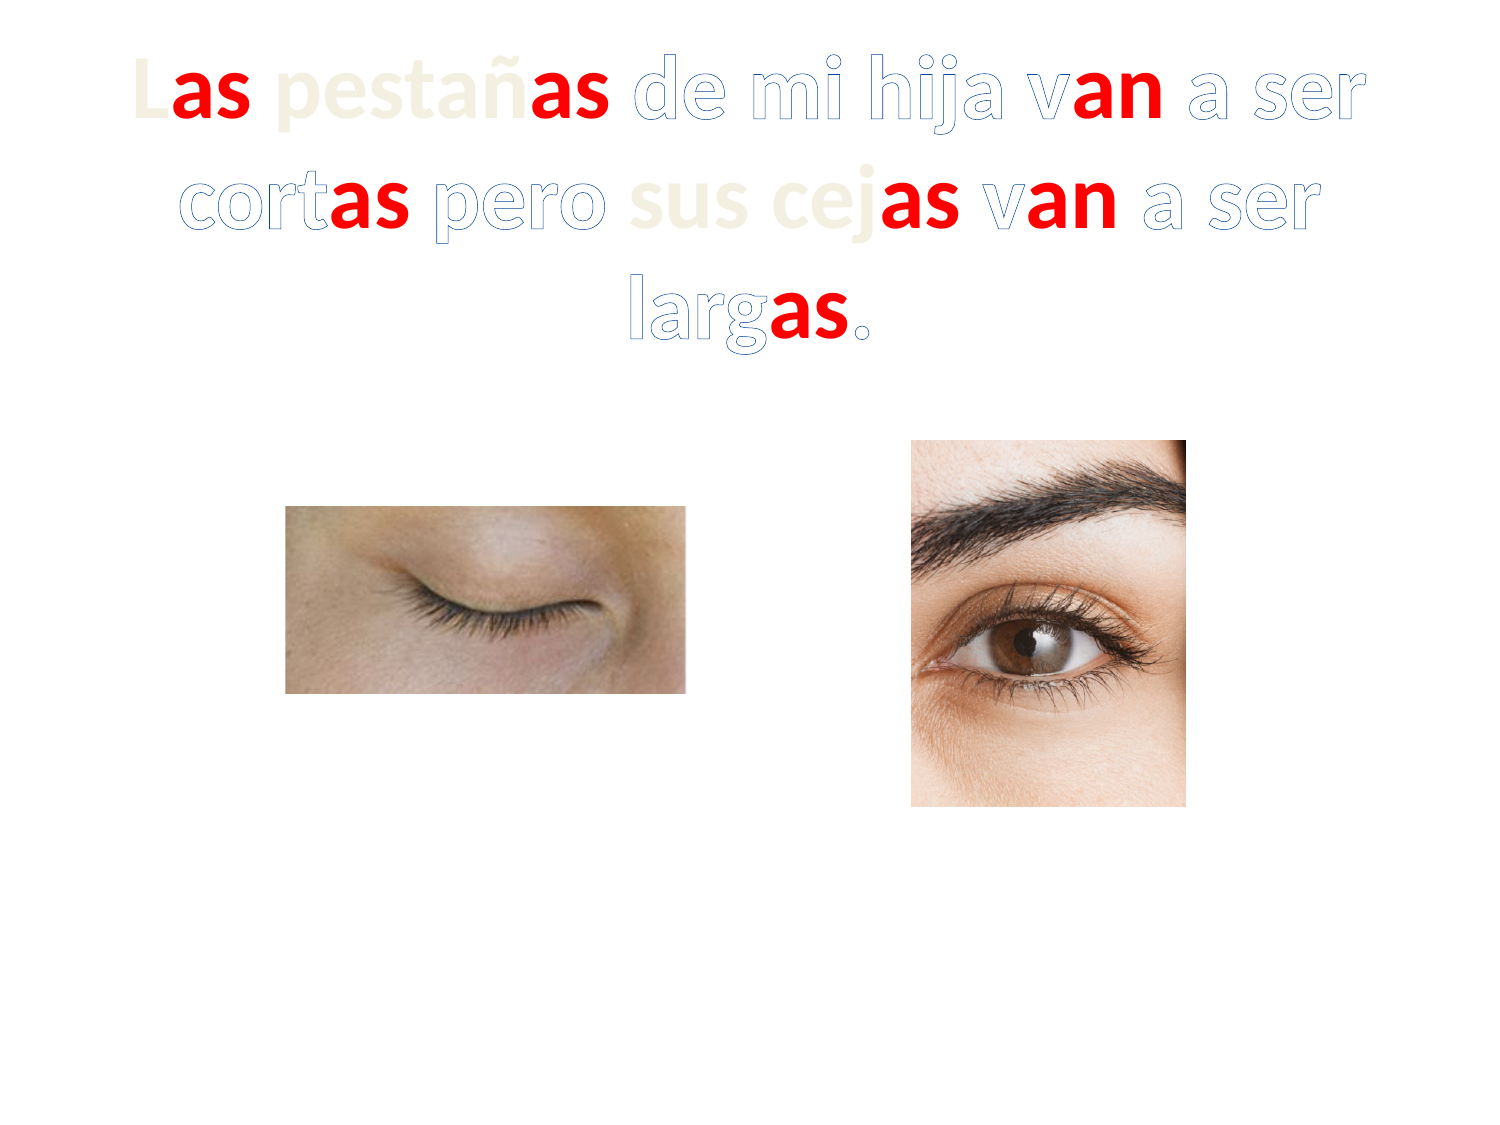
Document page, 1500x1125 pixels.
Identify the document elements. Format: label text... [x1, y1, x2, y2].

picture [910, 440, 1187, 808]
picture [285, 506, 687, 695]
text_box Las pestañas de mi hija van a ser cortas pero sus cejas van a ser largas. [46, 19, 1453, 475]
